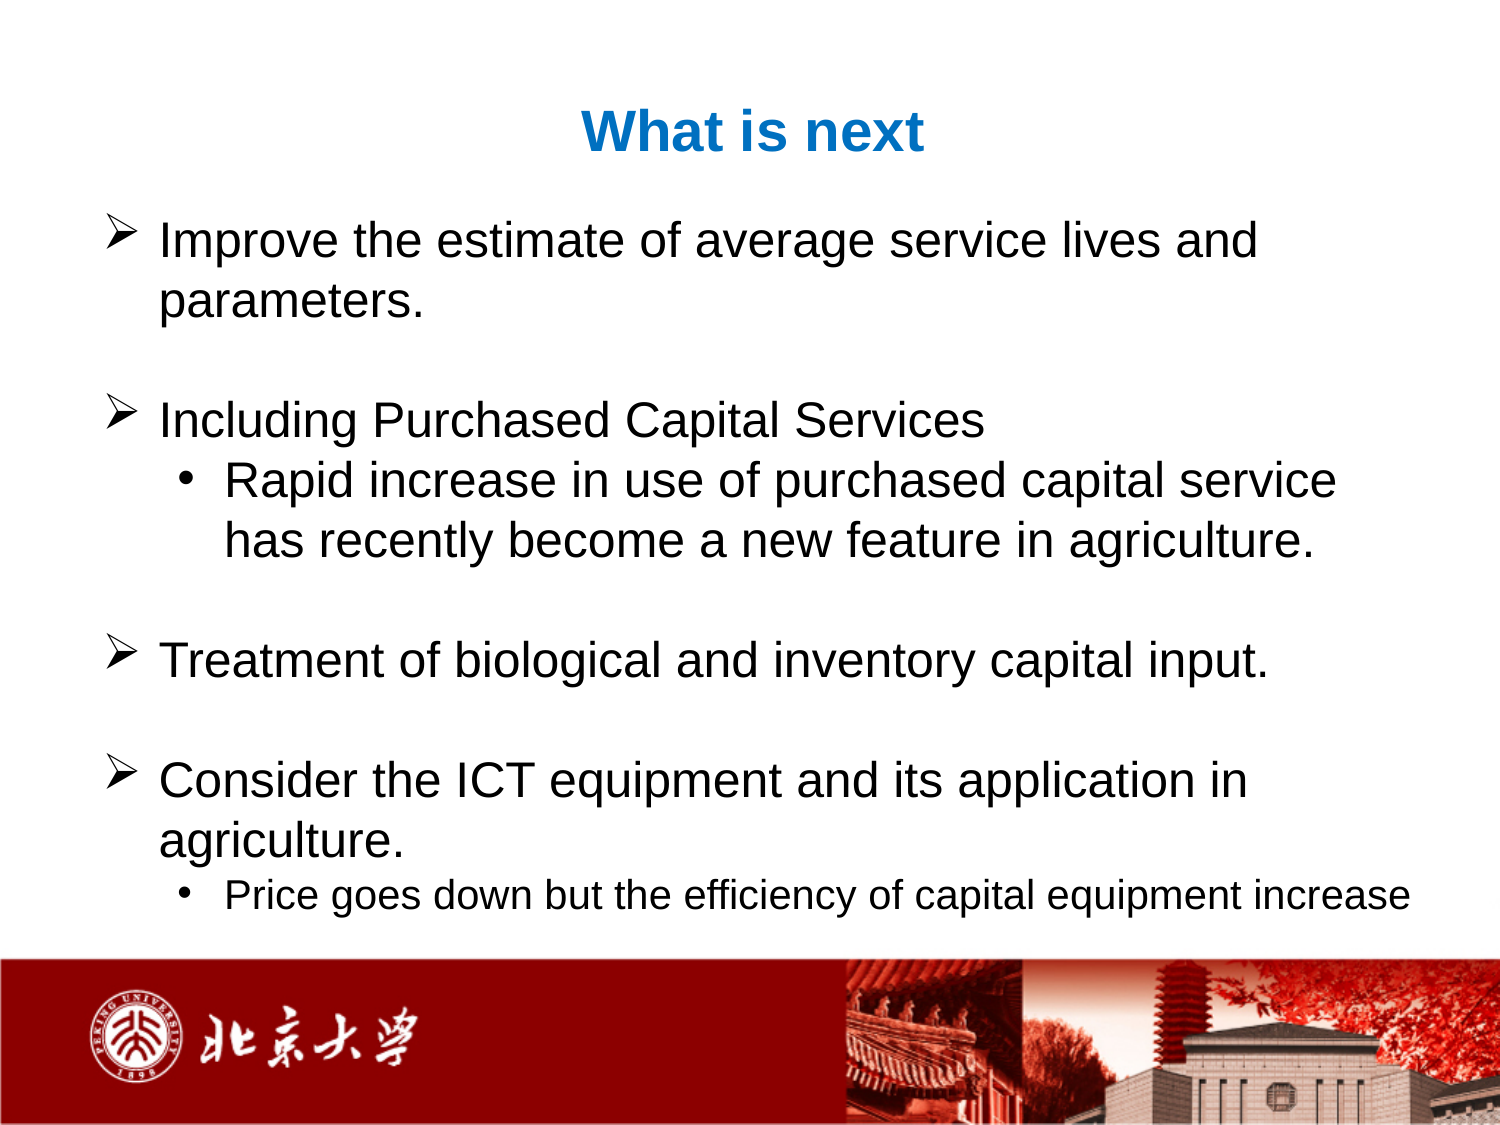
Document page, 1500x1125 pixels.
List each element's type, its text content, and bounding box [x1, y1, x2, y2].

text_box What is next [68, 92, 1438, 163]
text_box Improve the estimate of average service lives and parameters. Including Purchased Capital Services Rapid increase in use of purchased capital service has recently become a new feature in agriculture. Treatment of biological and inventory capital input. Consider the ICT equipment and its application in agriculture. Price goes down but the efficiency of capital equipment increase [87, 200, 1438, 985]
picture [0, 0, 1500, 1125]
